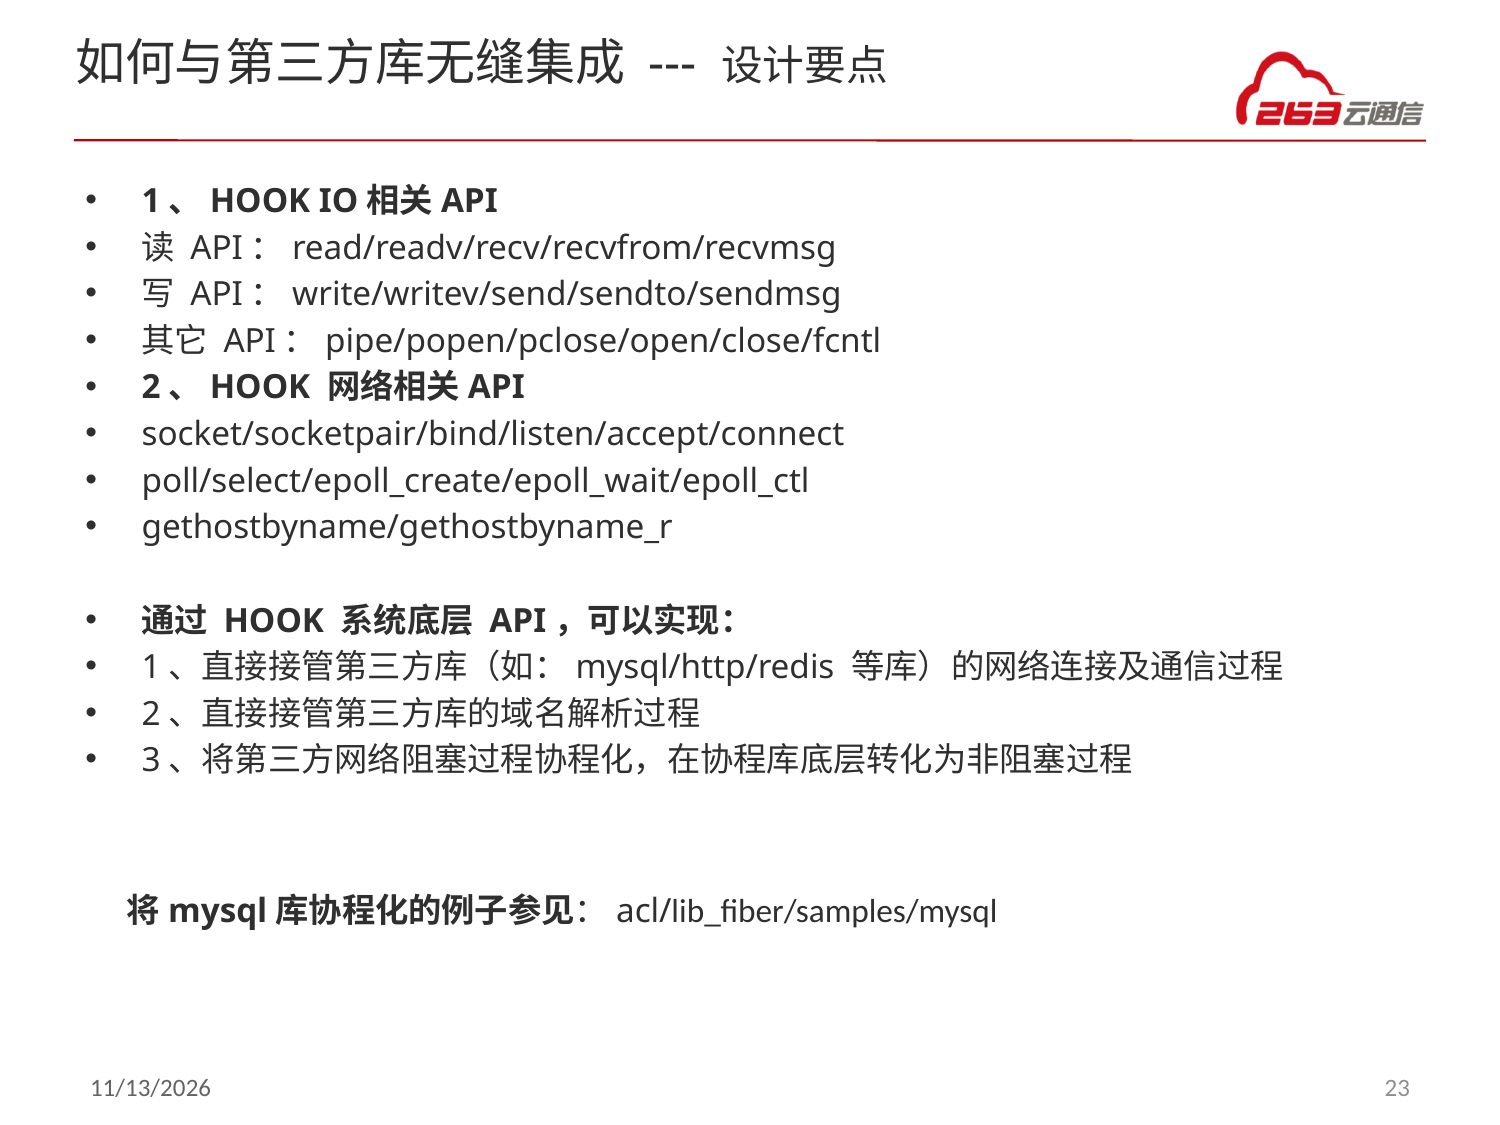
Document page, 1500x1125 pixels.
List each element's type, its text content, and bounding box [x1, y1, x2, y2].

list 1、HOOK IO相关API 读 API：read/readv/recv/recvfrom/recvmsg 写 API：write/writev/send/sendto/sendmsg 其它 API：pipe/popen/pclose/open/close/fcntl 2、HOOK 网络相关API socket/socketpair/bind/listen/accept/connect poll/select/epoll_create/epoll_wait/epoll_ctl gethostbyname/gethostbyname_r 通过 HOOK 系统底层 API，可以实现： 1、直接接管第三方库（如：mysql/http/redis 等库）的网络连接及通信过程 2、直接接管第三方库的域名解析过程 3、将第三方网络阻塞过程协程化，在协程库底层转化为非阻塞过程 [70, 171, 1421, 1016]
title 如何与第三方库无缝集成 --- 设计要点 [75, 30, 1235, 136]
picture [1230, 37, 1430, 141]
text_box 将mysql库协程化的例子参见：acl/lib_fiber/samples/mysql [112, 881, 1164, 937]
